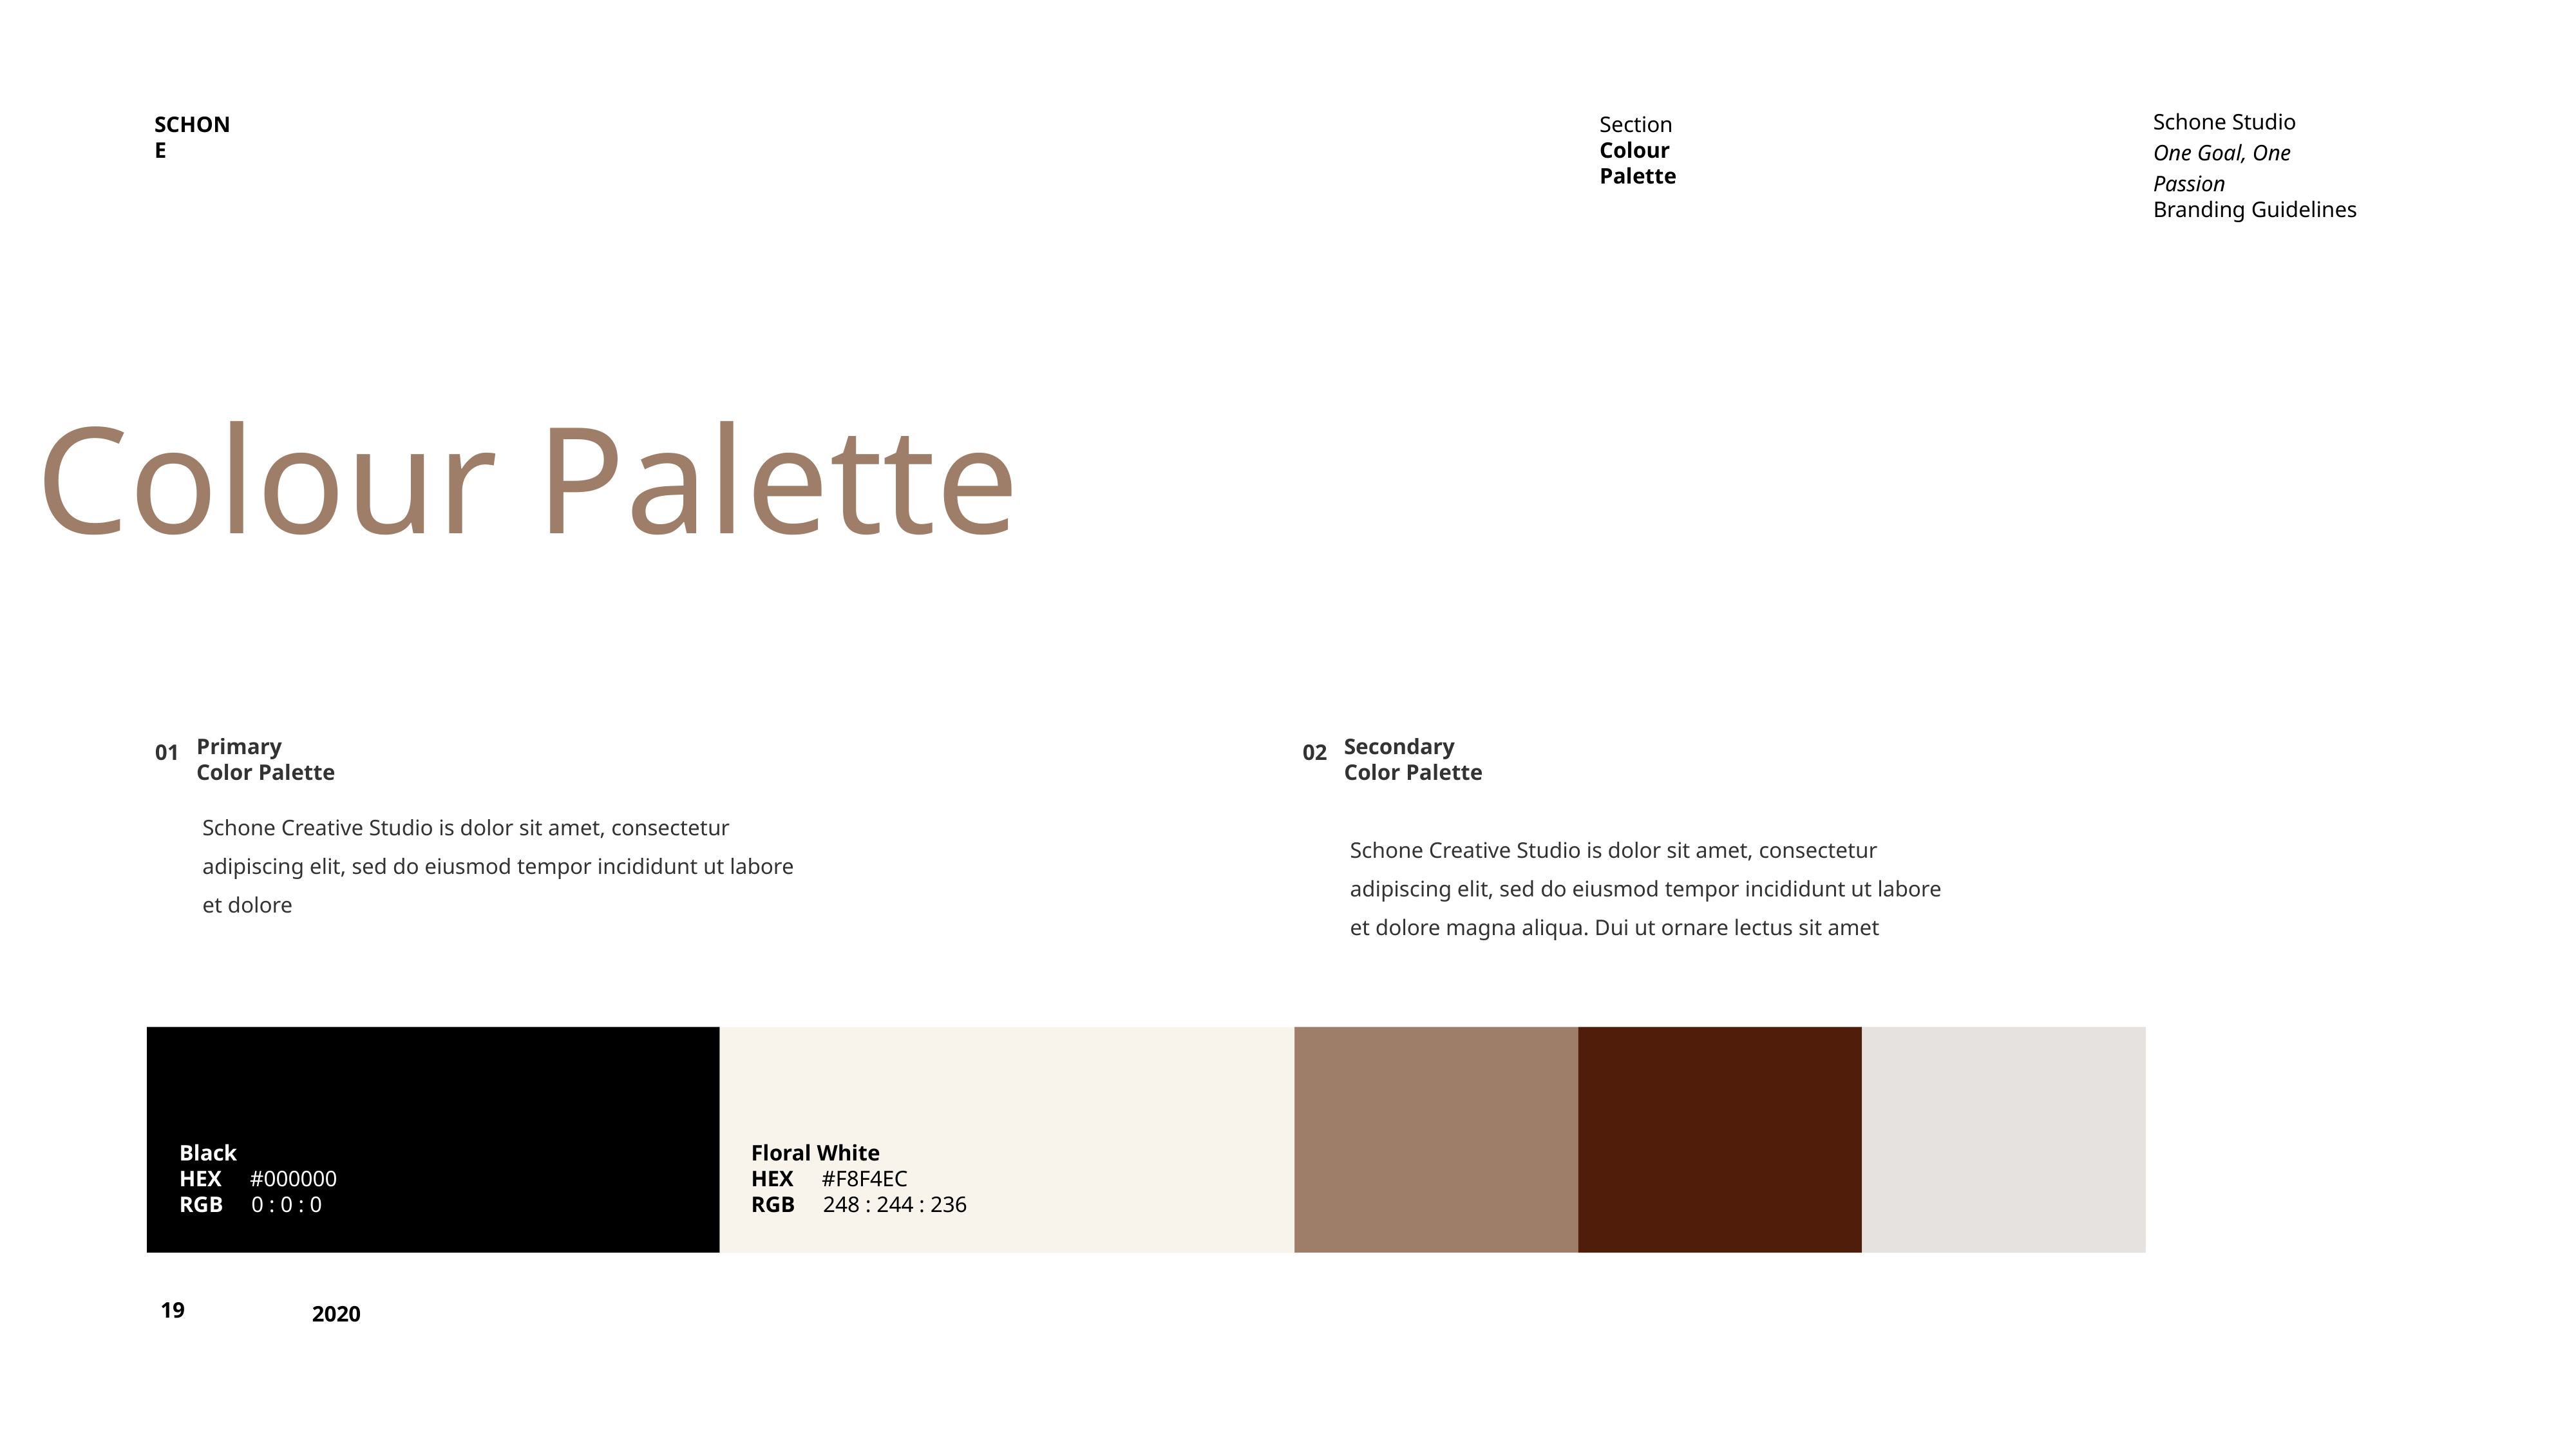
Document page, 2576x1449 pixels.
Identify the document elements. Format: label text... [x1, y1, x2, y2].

text_box [1578, 1027, 1862, 1253]
text_box [719, 1027, 1295, 1253]
list SCHONE [146, 116, 249, 158]
text_box Schone Creative Studio is dolor sit amet, consectetur adipiscing elit, sed do eiusmod tempor incididunt ut labore et dolore [194, 793, 819, 925]
text_box Black HEX #000000 RGB 0 : 0 : 0 [171, 1119, 351, 1224]
list Section Colour Palette [1591, 116, 1747, 184]
text_box Primary Color Palette [189, 725, 343, 792]
text_box Floral White HEX #F8F4EC RGB 248 : 244 : 236 [743, 1119, 975, 1224]
text_box [1295, 1027, 1578, 1253]
text_box Secondary Color Palette [1336, 725, 1491, 792]
text_box [147, 1027, 719, 1253]
slide_number 19 [151, 1293, 194, 1334]
text_box 02 [1295, 718, 1335, 773]
list Schone Studio One Goal, One Passion Branding Guidelines [2145, 116, 2371, 214]
text_box Schone Creative Studio is dolor sit amet, consectetur adipiscing elit, sed do eiusmod tempor incididunt ut labore et dolore magna aliqua. Dui ut ornare lectus sit amet [1342, 816, 1966, 947]
list 2020 [304, 1293, 371, 1334]
text_box [1862, 1027, 2146, 1253]
text_box 01 [147, 718, 187, 773]
text_box Colour Palette [28, 412, 1028, 570]
